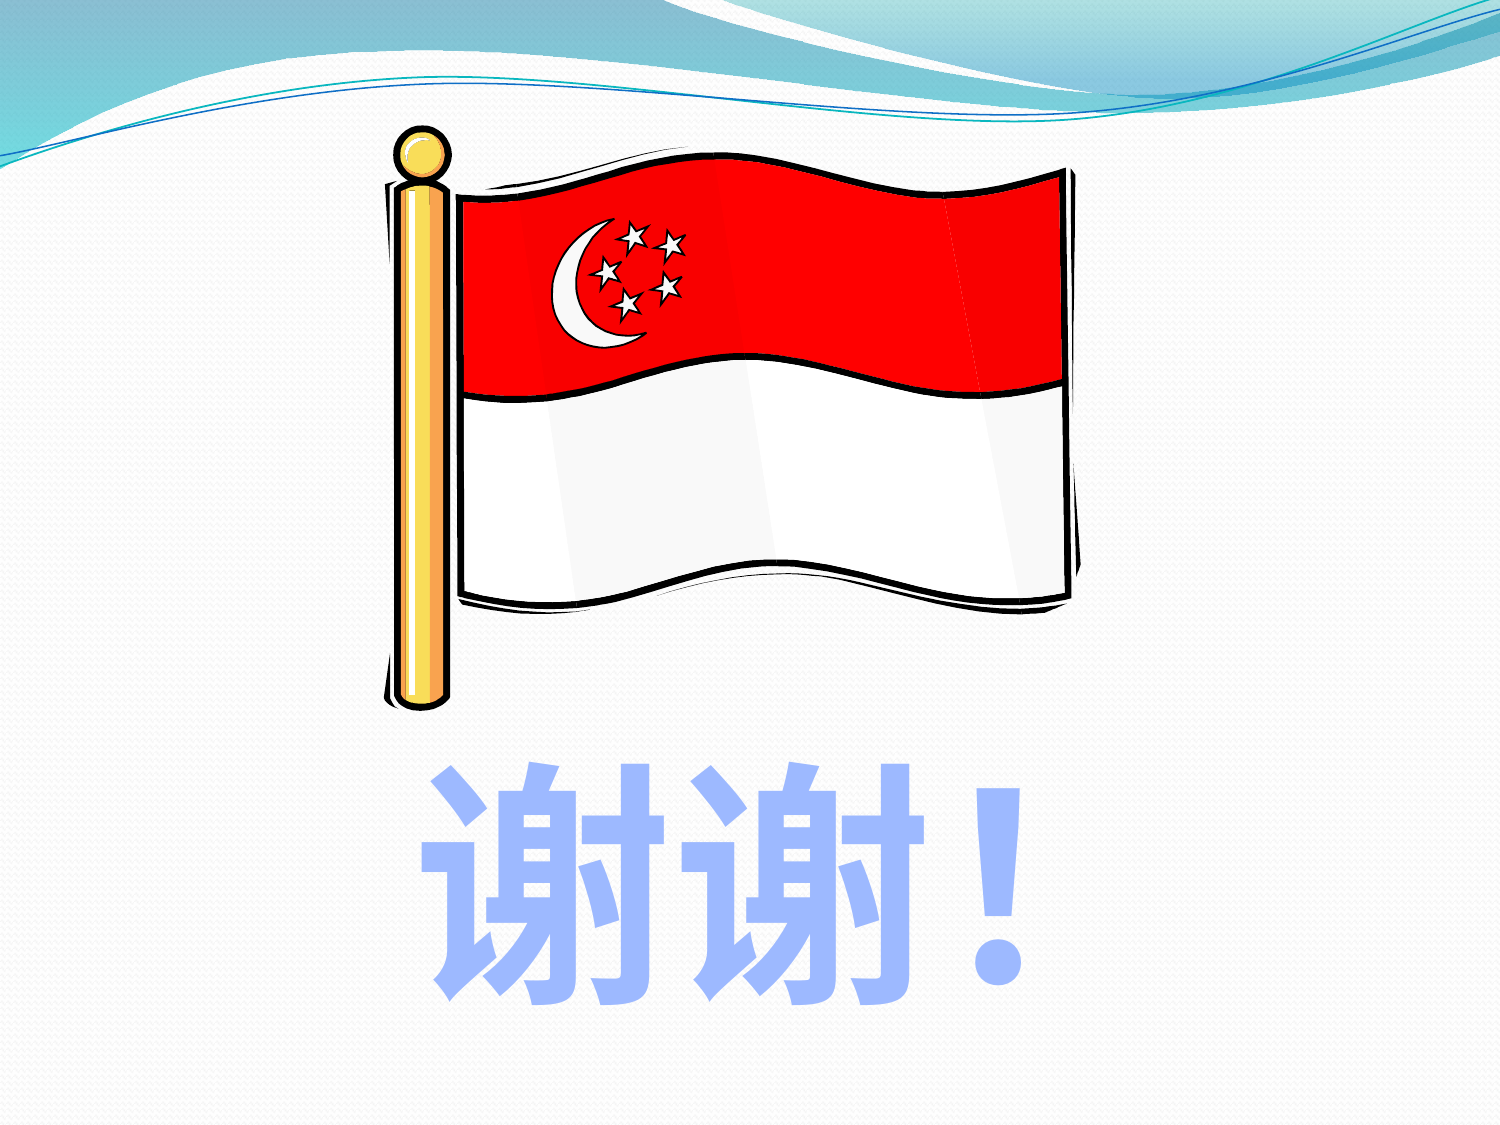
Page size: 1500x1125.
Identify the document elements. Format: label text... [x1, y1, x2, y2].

text_box 谢谢！ [360, 715, 1247, 1044]
picture [383, 125, 1081, 712]
